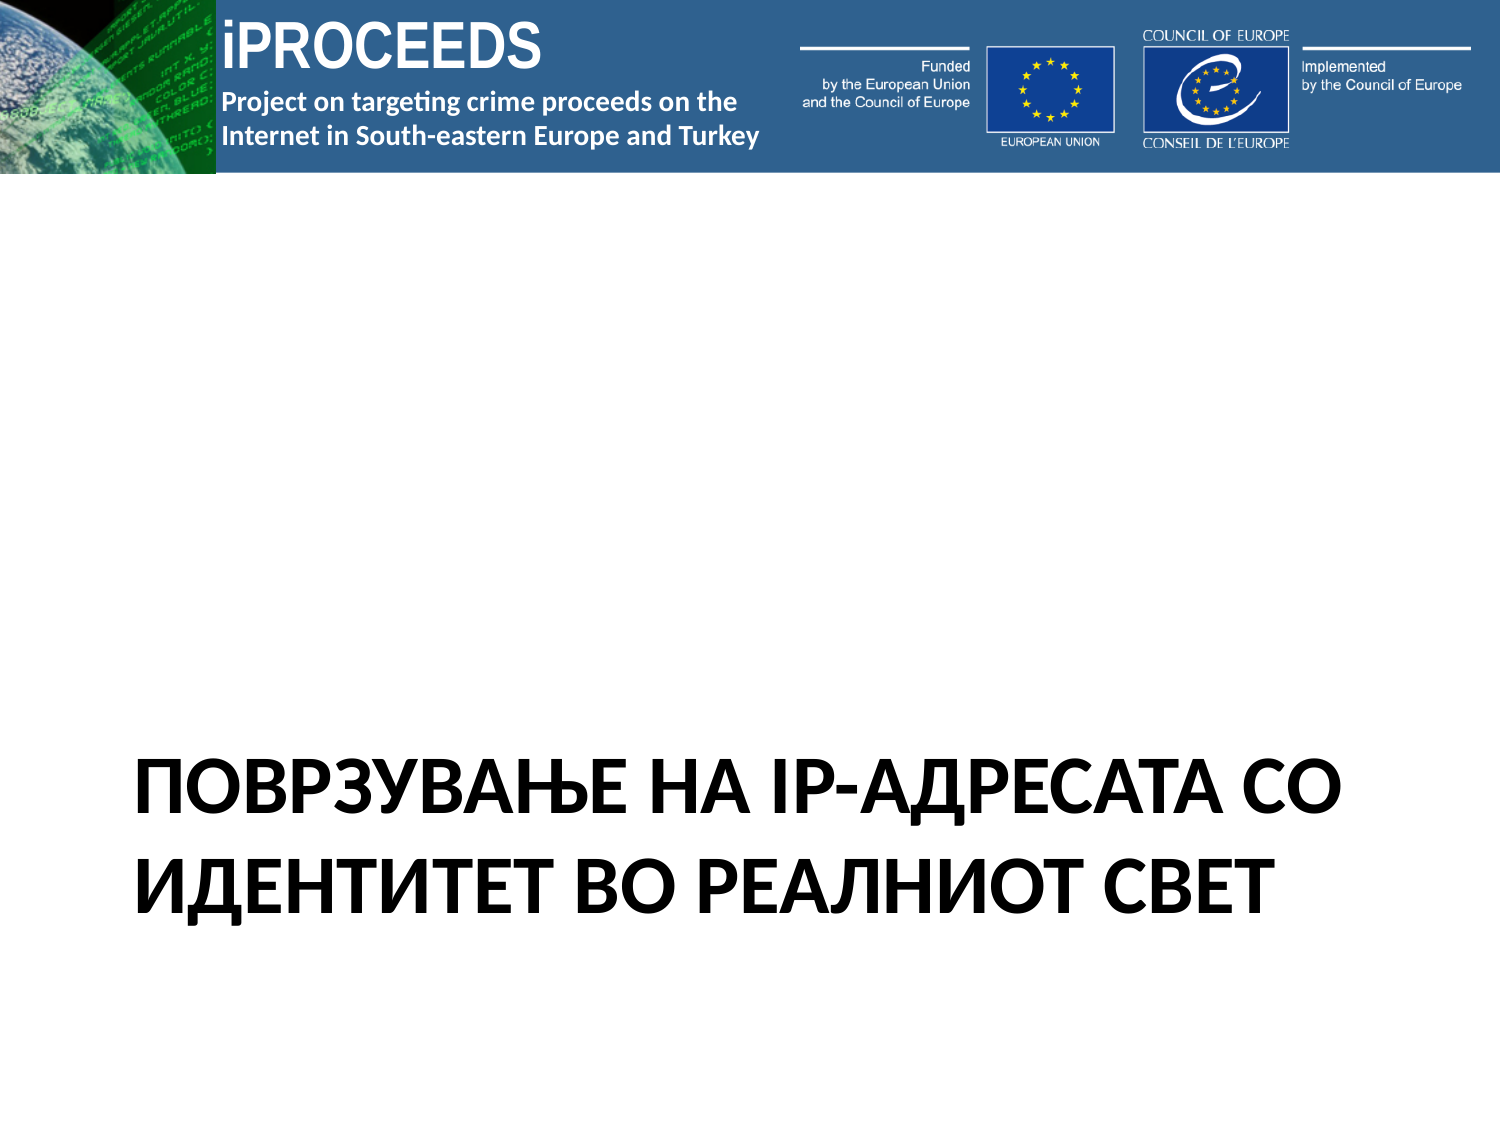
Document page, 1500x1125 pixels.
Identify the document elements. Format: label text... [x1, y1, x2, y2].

picture [800, 30, 1471, 148]
title ПОВРЗУВАЊЕ на IP-адресата со ИДЕНТИТЕТ ВО РЕАЛНИОТ СВЕТ [118, 722, 1394, 947]
picture [0, 0, 216, 174]
